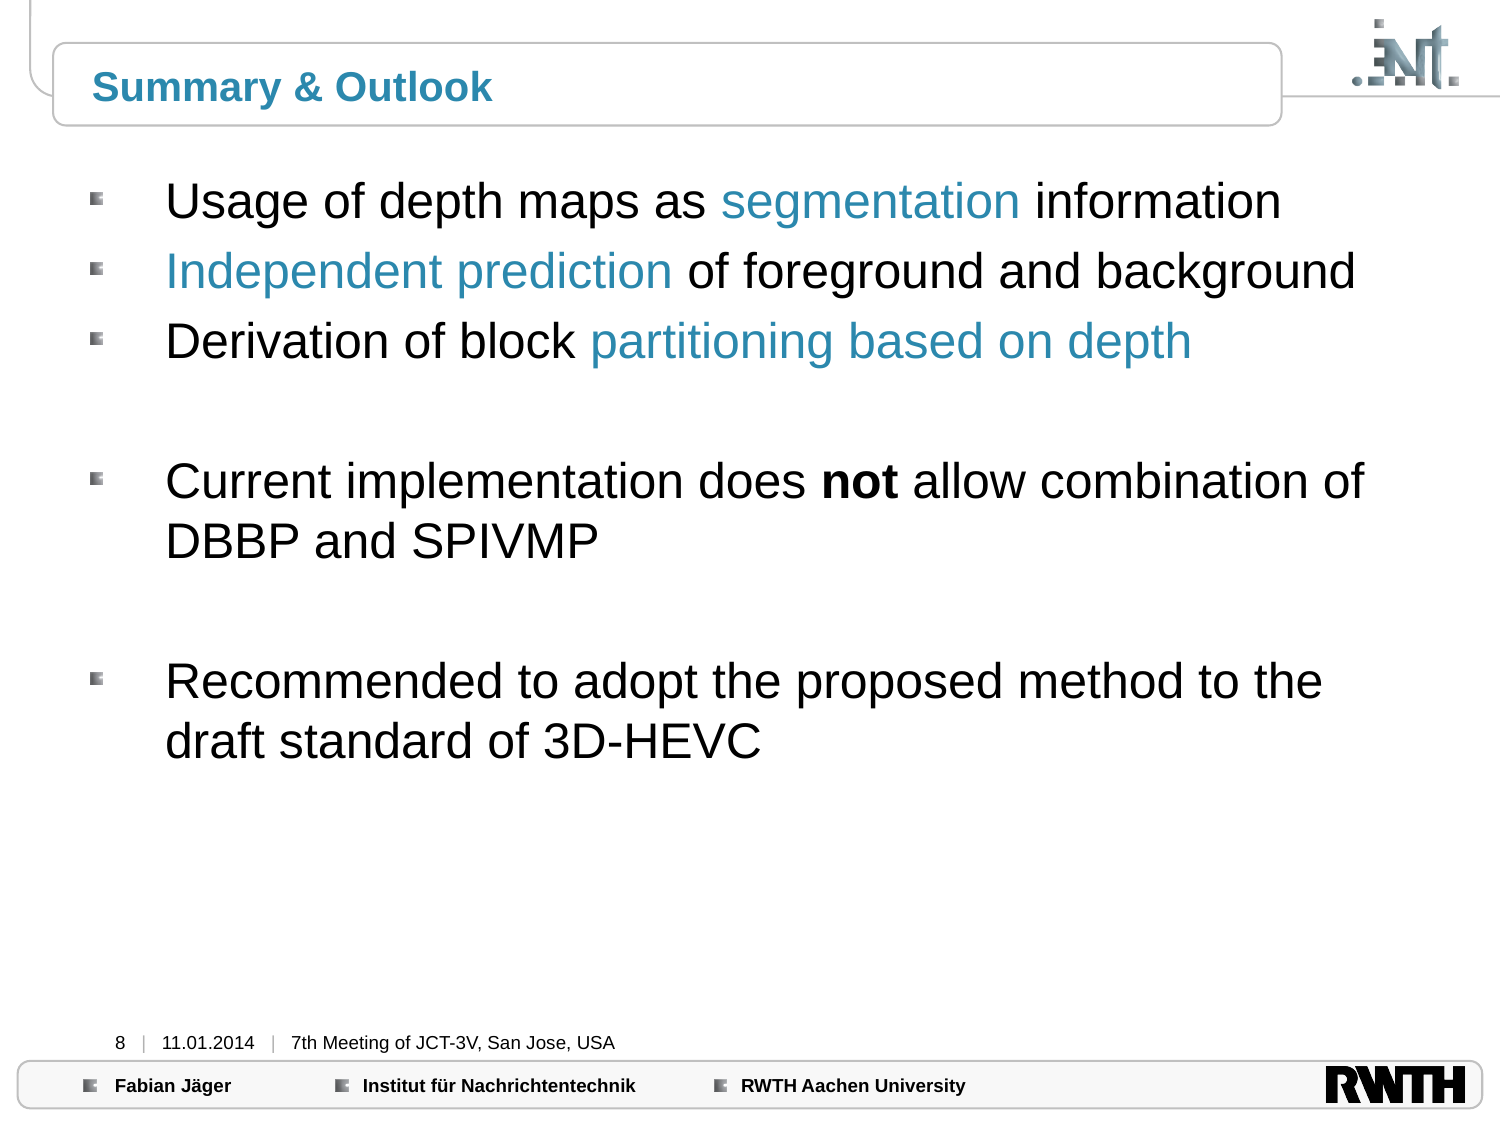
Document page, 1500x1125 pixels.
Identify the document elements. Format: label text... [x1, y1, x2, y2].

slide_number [100, 1023, 1471, 1067]
picture [1352, 19, 1459, 90]
list Usage of depth maps as segmentation information Independent prediction of foreground and background Derivation of block partitioning based on depth Current implementation does not allow combination of DBBP and SPIVMP Recommended to adopt the proposed method to the draft standard of 3D-HEVC [75, 160, 1425, 1000]
picture [90, 332, 103, 345]
picture [90, 262, 103, 275]
picture [1325, 1067, 1468, 1104]
picture [90, 672, 103, 685]
picture [335, 1079, 349, 1092]
picture [90, 472, 103, 485]
title Summary & Outlook [76, 48, 1412, 120]
picture [83, 1079, 97, 1092]
picture [90, 192, 103, 205]
picture [714, 1079, 727, 1092]
